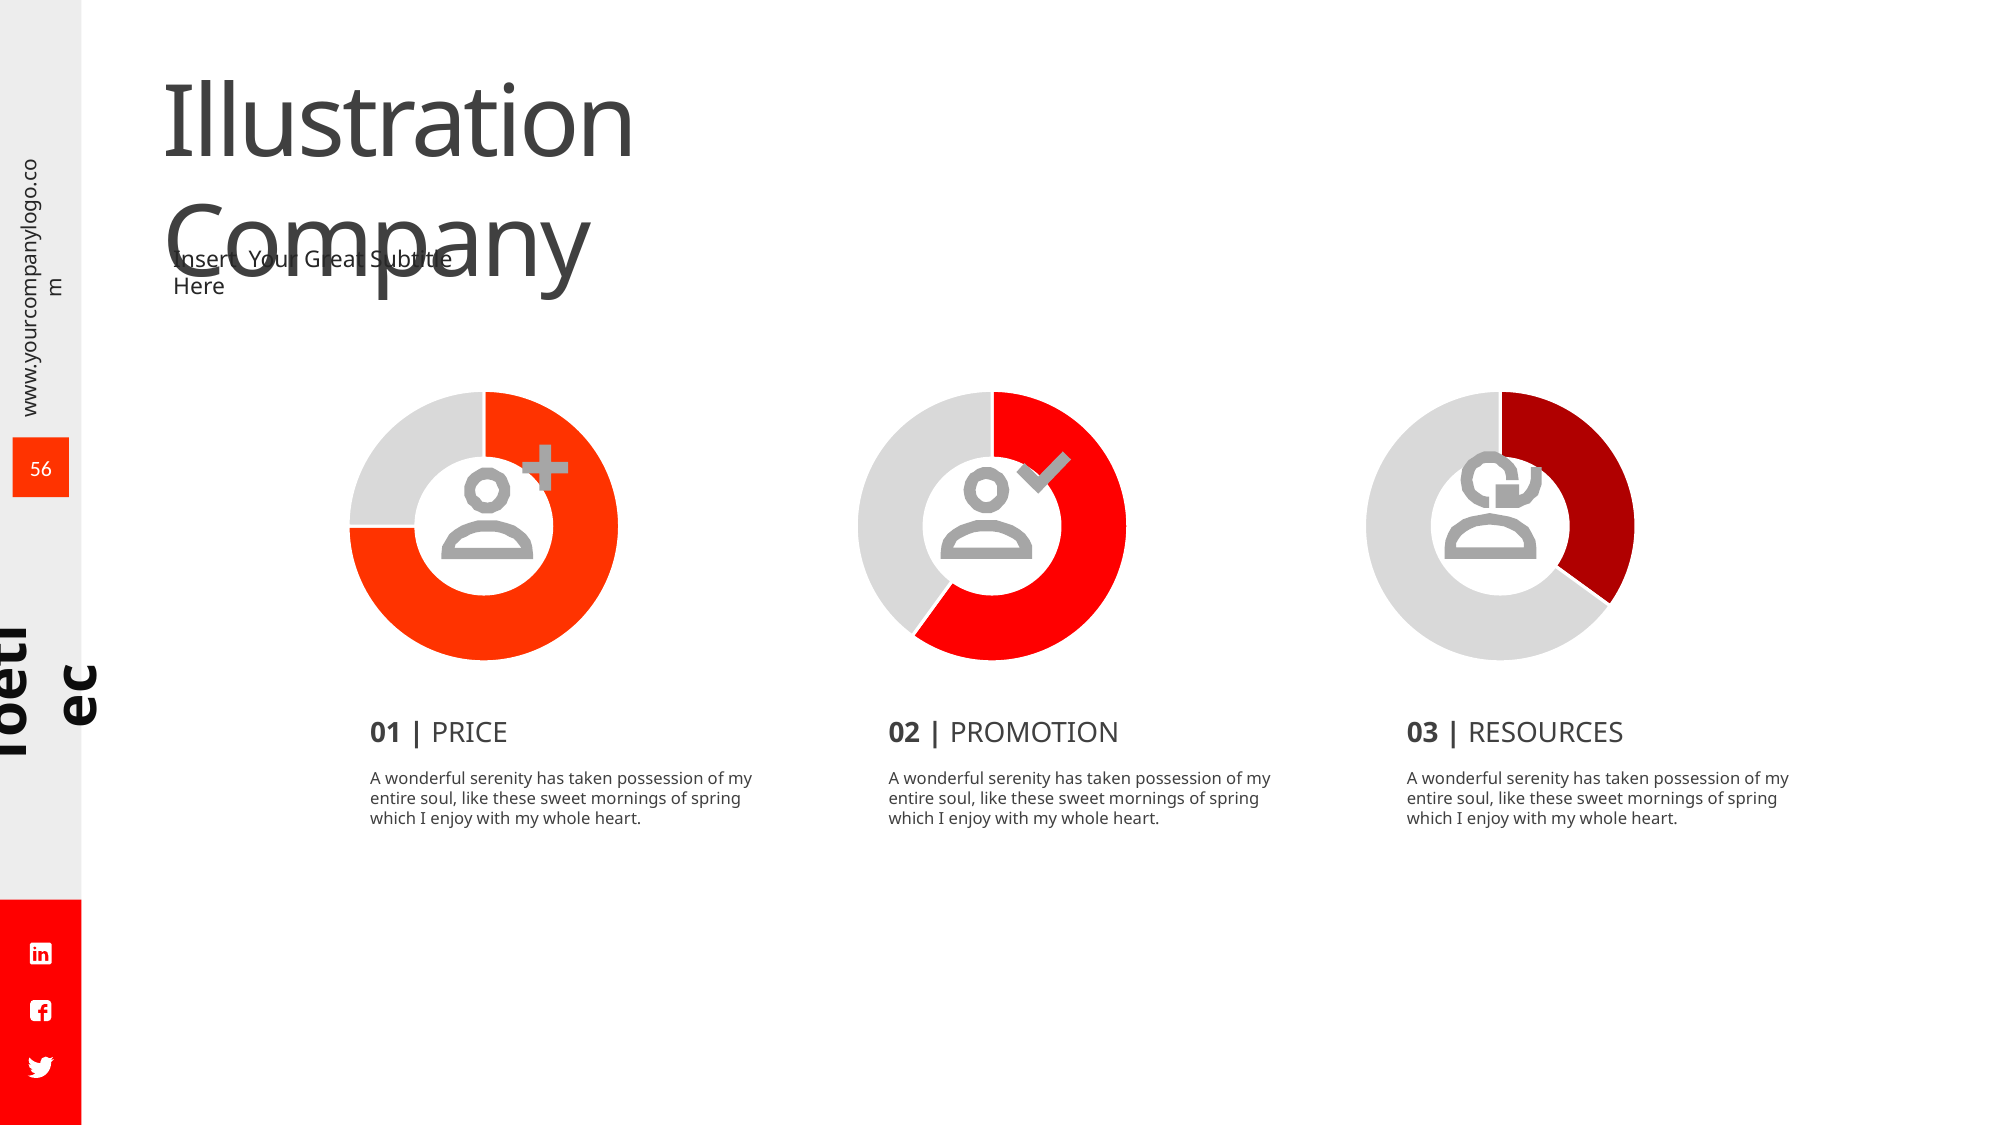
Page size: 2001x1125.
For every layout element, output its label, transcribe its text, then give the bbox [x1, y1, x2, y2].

chart [1288, 384, 1713, 668]
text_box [1444, 451, 1542, 559]
chart [779, 384, 1205, 668]
chart [271, 384, 697, 668]
text_box Insert Your Great Subtitle Here [158, 237, 512, 307]
text_box 02 | PROMOTION A wonderful serenity has taken possession of my entire soul, like these sweet mornings of spring which I enjoy with my whole heart. [873, 707, 1288, 836]
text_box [441, 444, 569, 560]
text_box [940, 451, 1071, 559]
slide_number 56 [12, 437, 69, 498]
text_box Illustration Company [147, 116, 677, 236]
text_box 01 | PRICE A wonderful serenity has taken possession of my entire soul, like these sweet mornings of spring which I enjoy with my whole heart. [355, 707, 770, 836]
text_box 03 | RESOURCES A wonderful serenity has taken possession of my entire soul, like these sweet mornings of spring which I enjoy with my whole heart. [1392, 707, 1807, 836]
